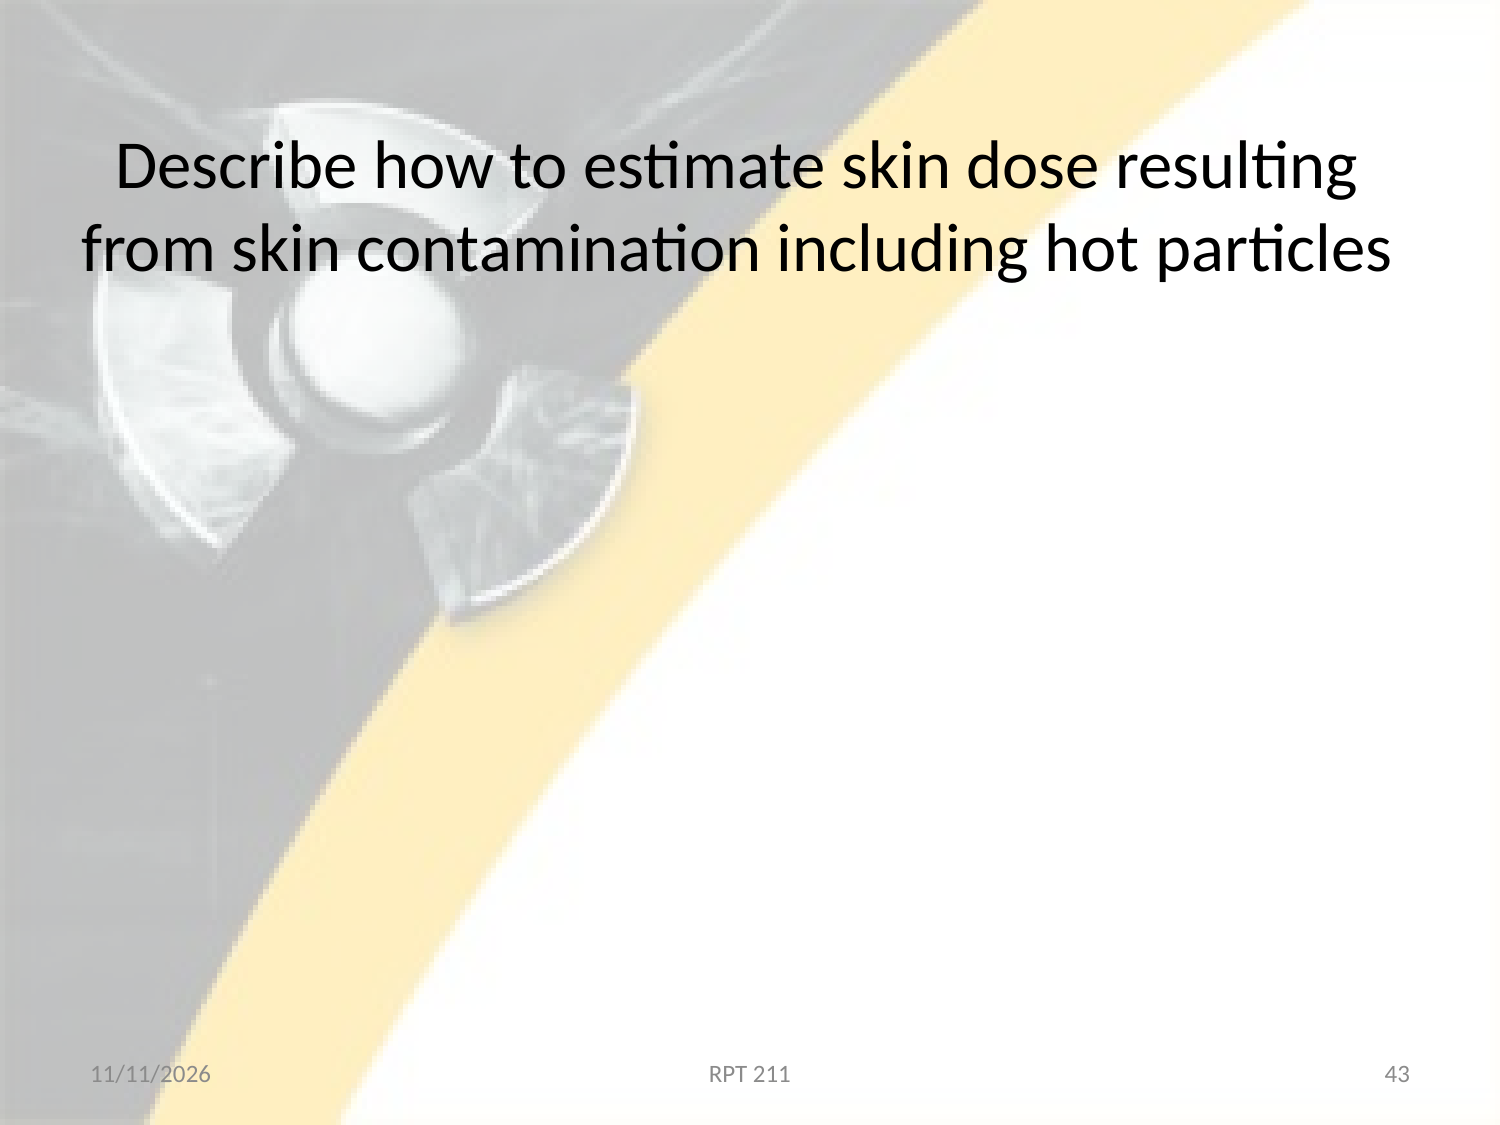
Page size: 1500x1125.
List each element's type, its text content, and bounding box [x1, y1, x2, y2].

title Describe how to estimate skin dose resulting from skin contamination including hot particles [62, 99, 1413, 388]
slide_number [75, 1042, 425, 1103]
slide_number 43 [1074, 1042, 1425, 1103]
footer RPT 211 [512, 1042, 988, 1103]
